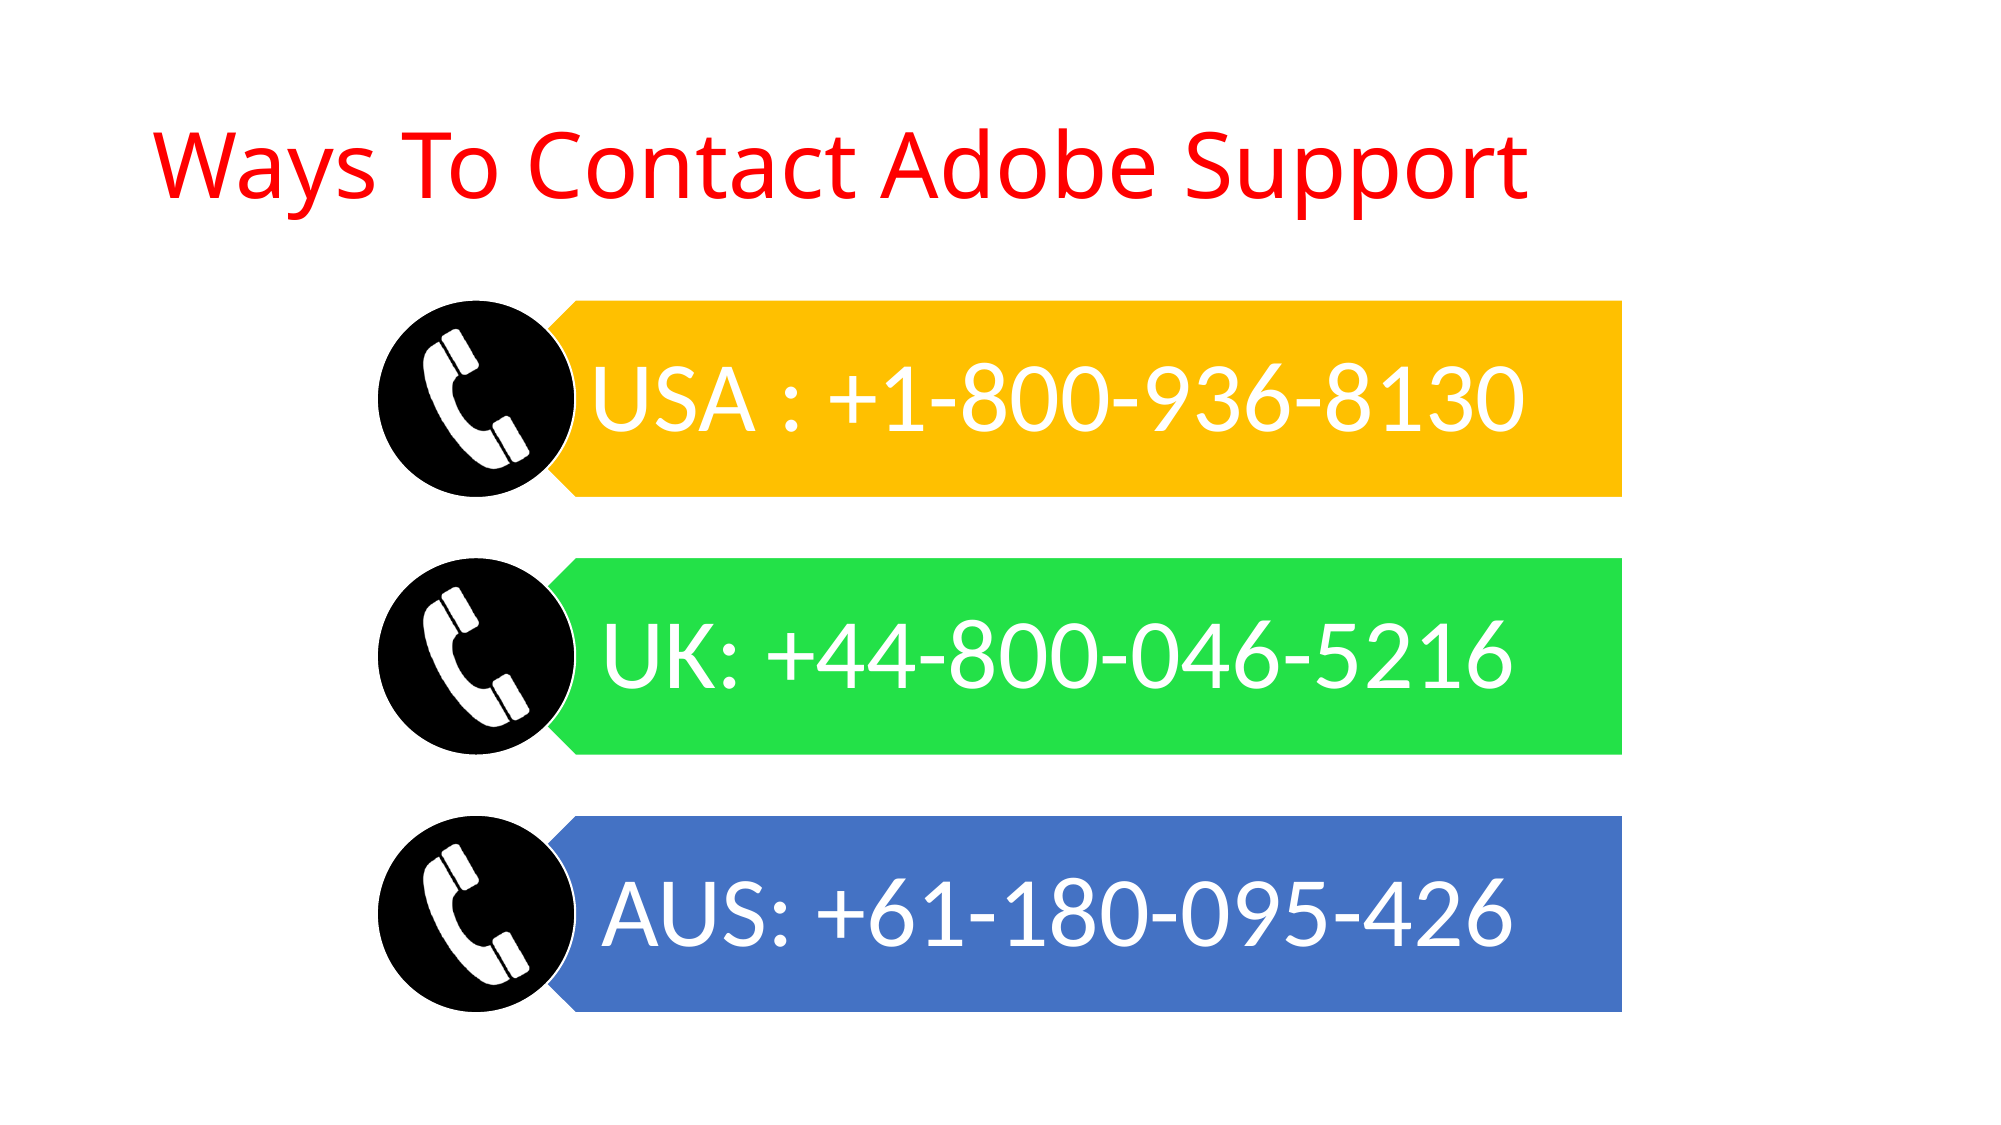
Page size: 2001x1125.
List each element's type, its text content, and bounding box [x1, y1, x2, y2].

title Ways To Contact Adobe Support [137, 59, 1863, 278]
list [137, 299, 1863, 1014]
